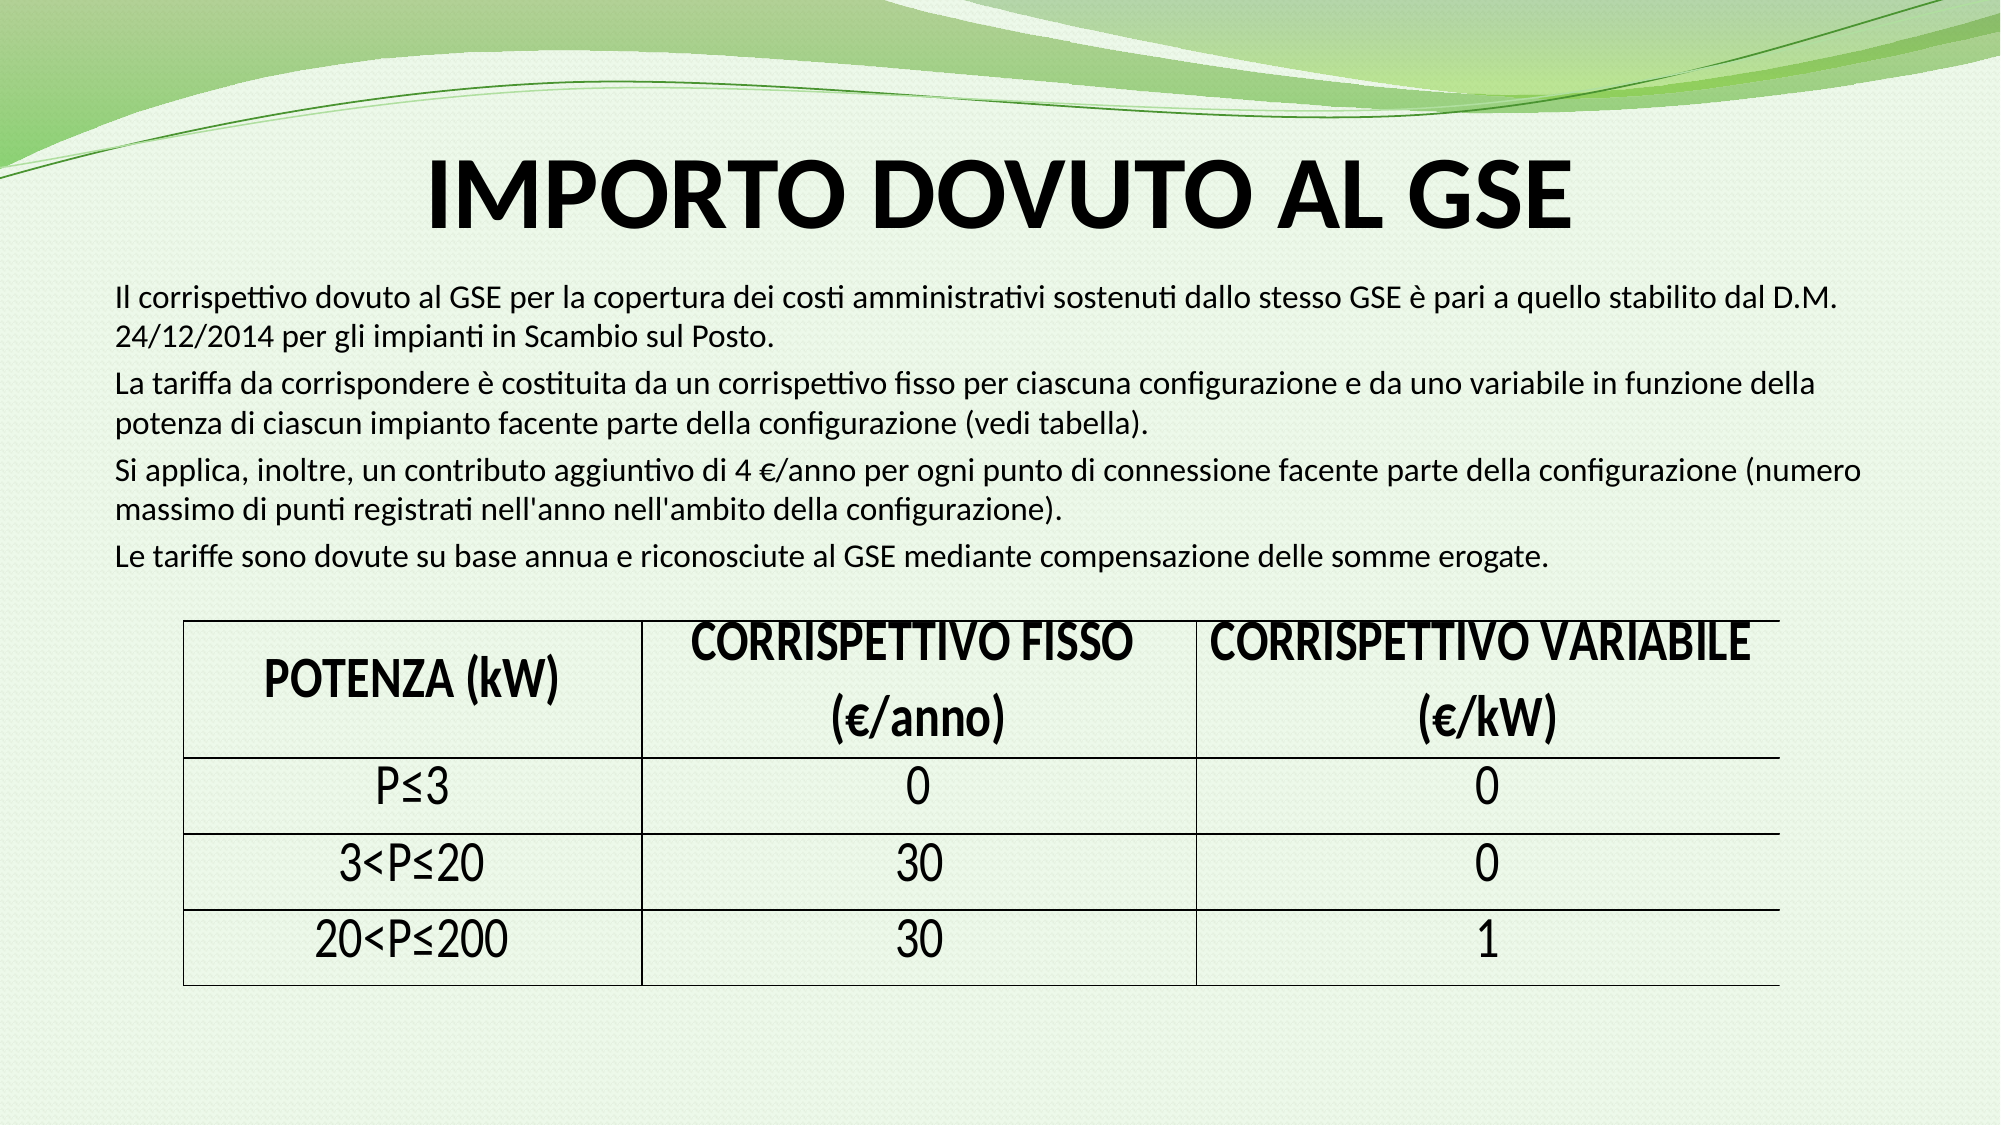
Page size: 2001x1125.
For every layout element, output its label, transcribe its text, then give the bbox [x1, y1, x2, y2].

picture [182, 619, 1782, 988]
title IMPORTO DOVUTO AL GSE [0, 110, 2000, 250]
list Il corrispettivo dovuto al GSE per la copertura dei costi amministrativi sostenuti dallo stesso GSE è pari a quello stabilito dal D.M. 24/12/2014 per gli impianti in Scambio sul Posto. La tariffa da corrispondere è costituita da un corrispettivo fisso per ciascuna configurazione e da uno variabile in funzione della potenza di ciascun impianto facente parte della configurazione (vedi tabella). Si applica, inoltre, un contributo aggiuntivo di 4 €/anno per ogni punto di connessione facente parte della configurazione (numero massimo di punti registrati nell'anno nell'ambito della configurazione). Le tariffe sono dovute su base annua e riconosciute al GSE mediante compensazione delle somme erogate. [99, 267, 1900, 988]
